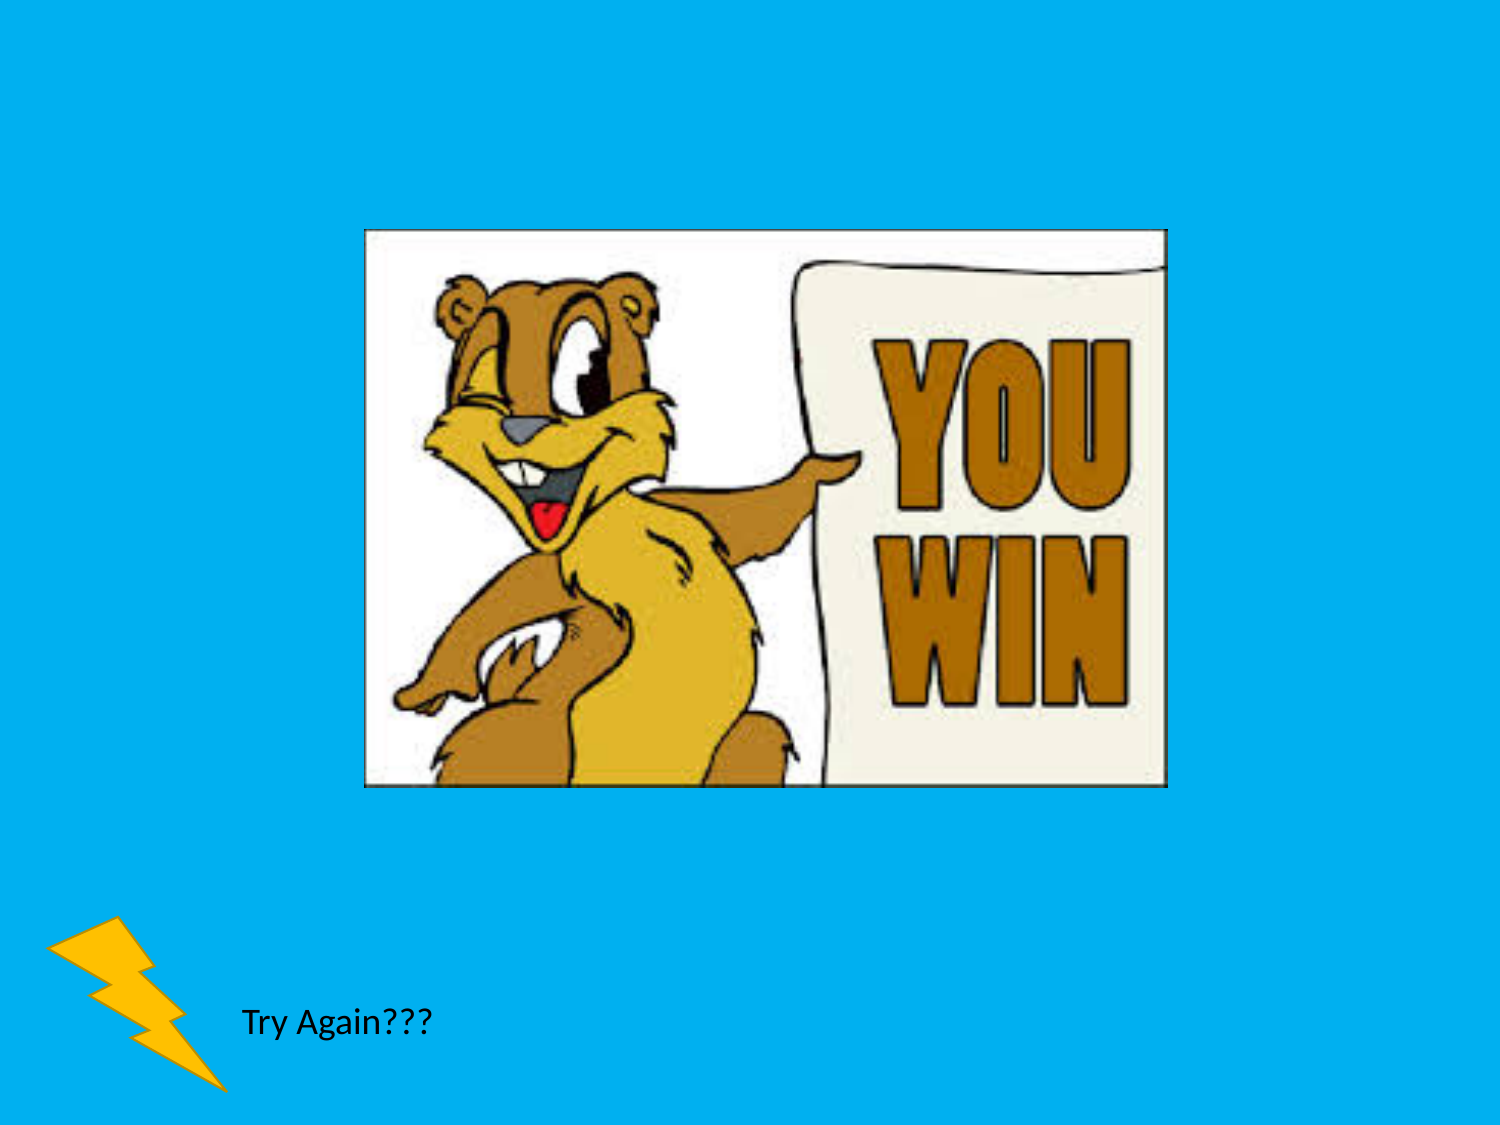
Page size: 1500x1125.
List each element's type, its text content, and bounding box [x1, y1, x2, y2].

text_box [45, 915, 228, 1093]
text_box Try Again??? [227, 989, 592, 1050]
picture [365, 230, 1167, 787]
